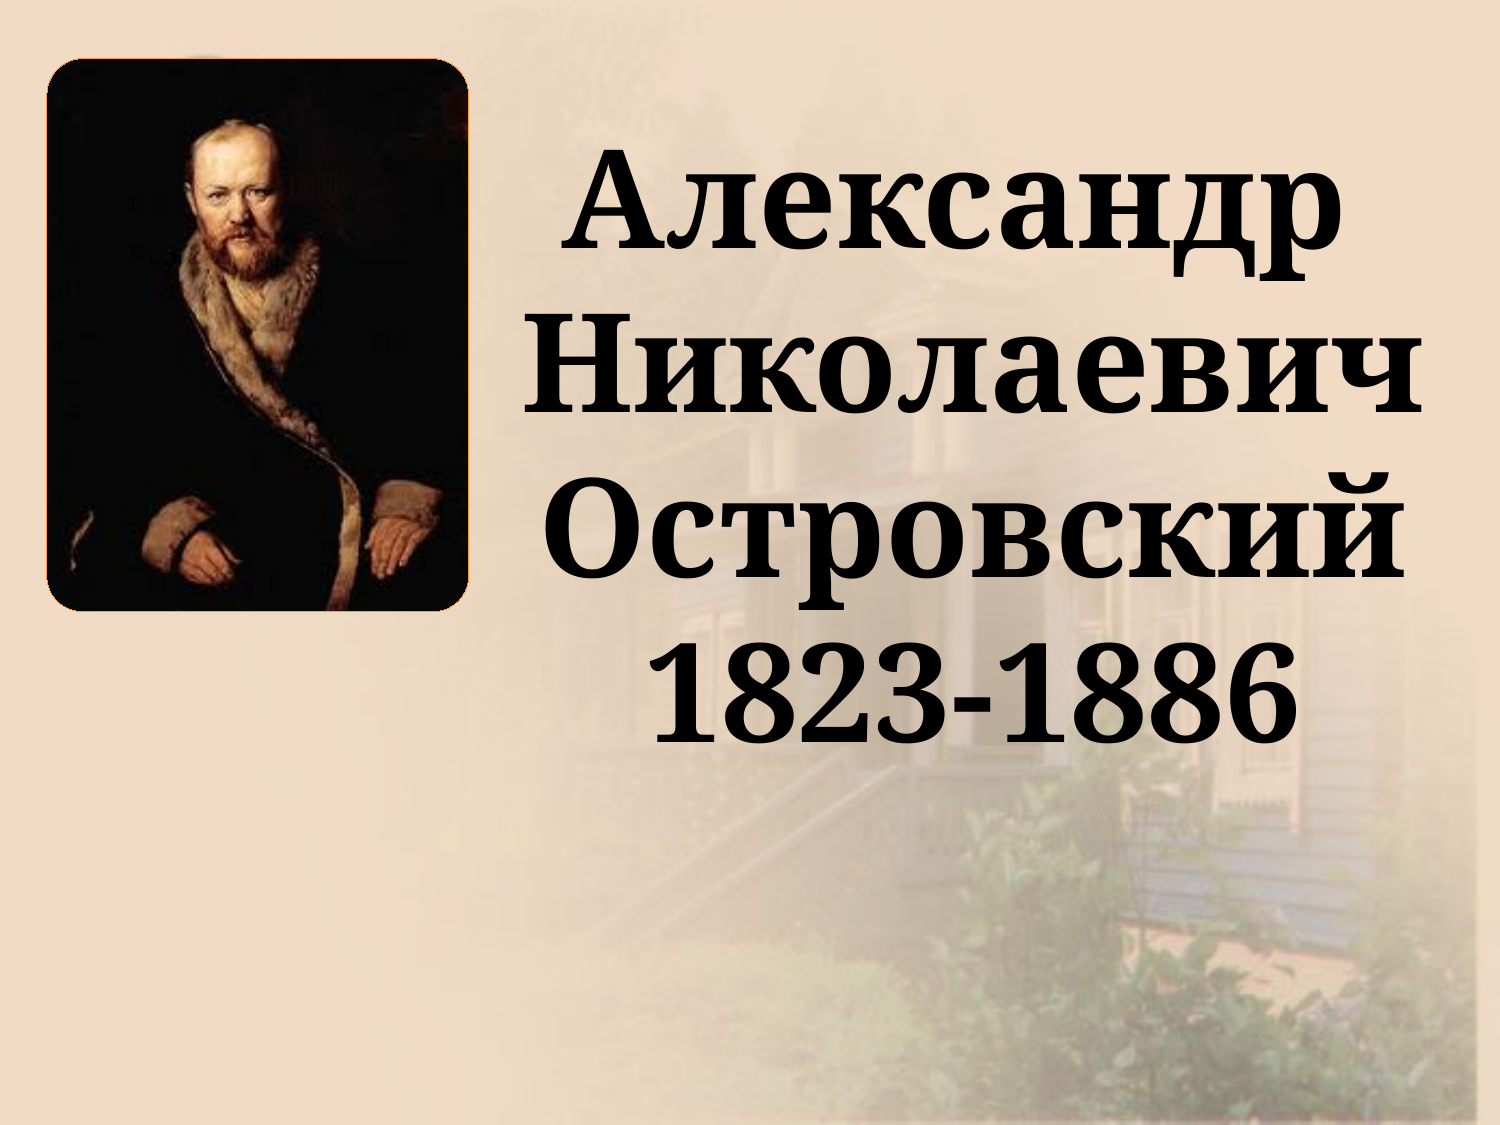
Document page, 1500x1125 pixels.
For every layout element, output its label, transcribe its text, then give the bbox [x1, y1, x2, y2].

title Александр Николаевич Островский 1823-1886 [445, 70, 1500, 811]
picture [0, 0, 1500, 1125]
